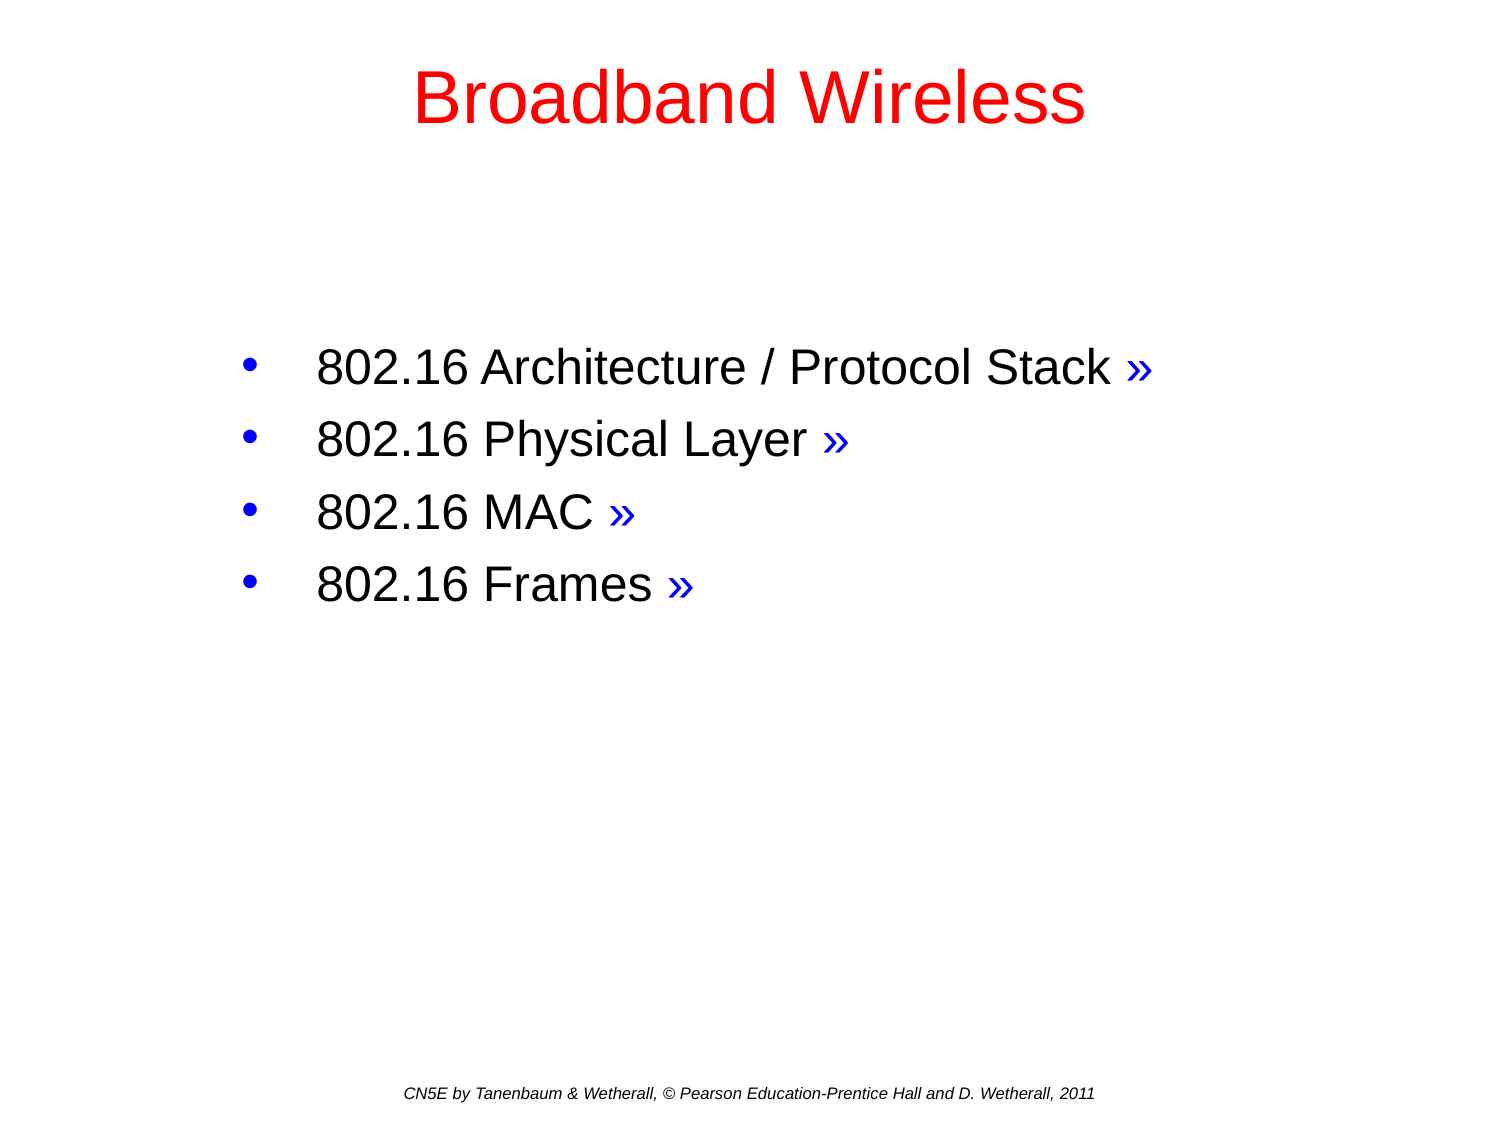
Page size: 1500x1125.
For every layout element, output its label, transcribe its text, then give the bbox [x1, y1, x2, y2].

title Broadband Wireless [0, 0, 1500, 188]
list 802.16 Architecture / Protocol Stack » 802.16 Physical Layer » 802.16 MAC » 802.16 Frames » [226, 326, 1427, 987]
footer CN5E by Tanenbaum & Wetherall, © Pearson Education-Prentice Hall and D. Wetherall, 2011 [0, 1074, 1500, 1125]
